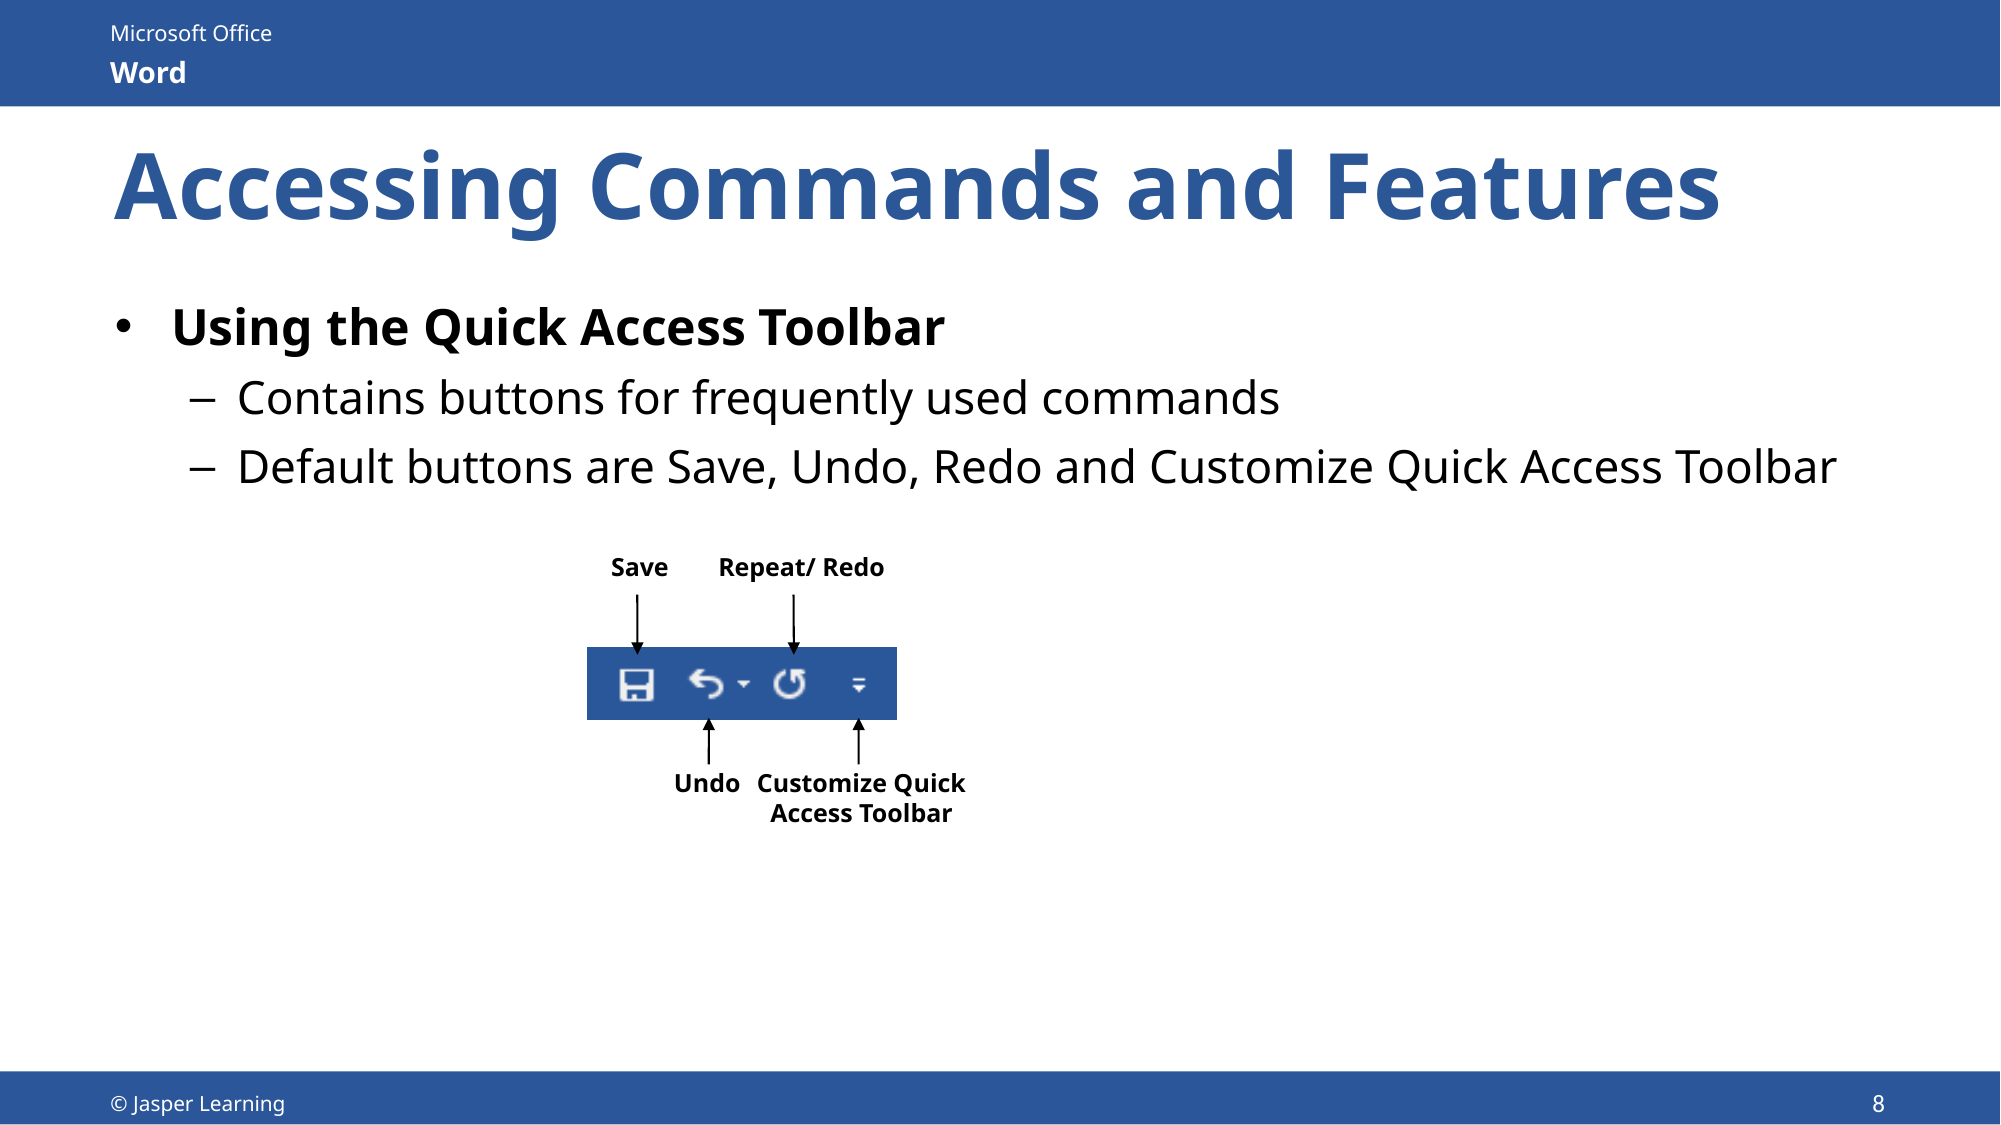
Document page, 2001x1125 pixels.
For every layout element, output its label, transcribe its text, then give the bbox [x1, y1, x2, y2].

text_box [574, 525, 1079, 841]
slide_number 8 [1433, 1073, 1900, 1125]
footer © Jasper Learning [95, 1073, 729, 1125]
list Using the Quick Access Toolbar Contains buttons for frequently used commands Default buttons are Save, Undo, Redo and Customize Quick Access Toolbar [99, 283, 1900, 1026]
title Accessing Commands and Features [99, 118, 1866, 248]
